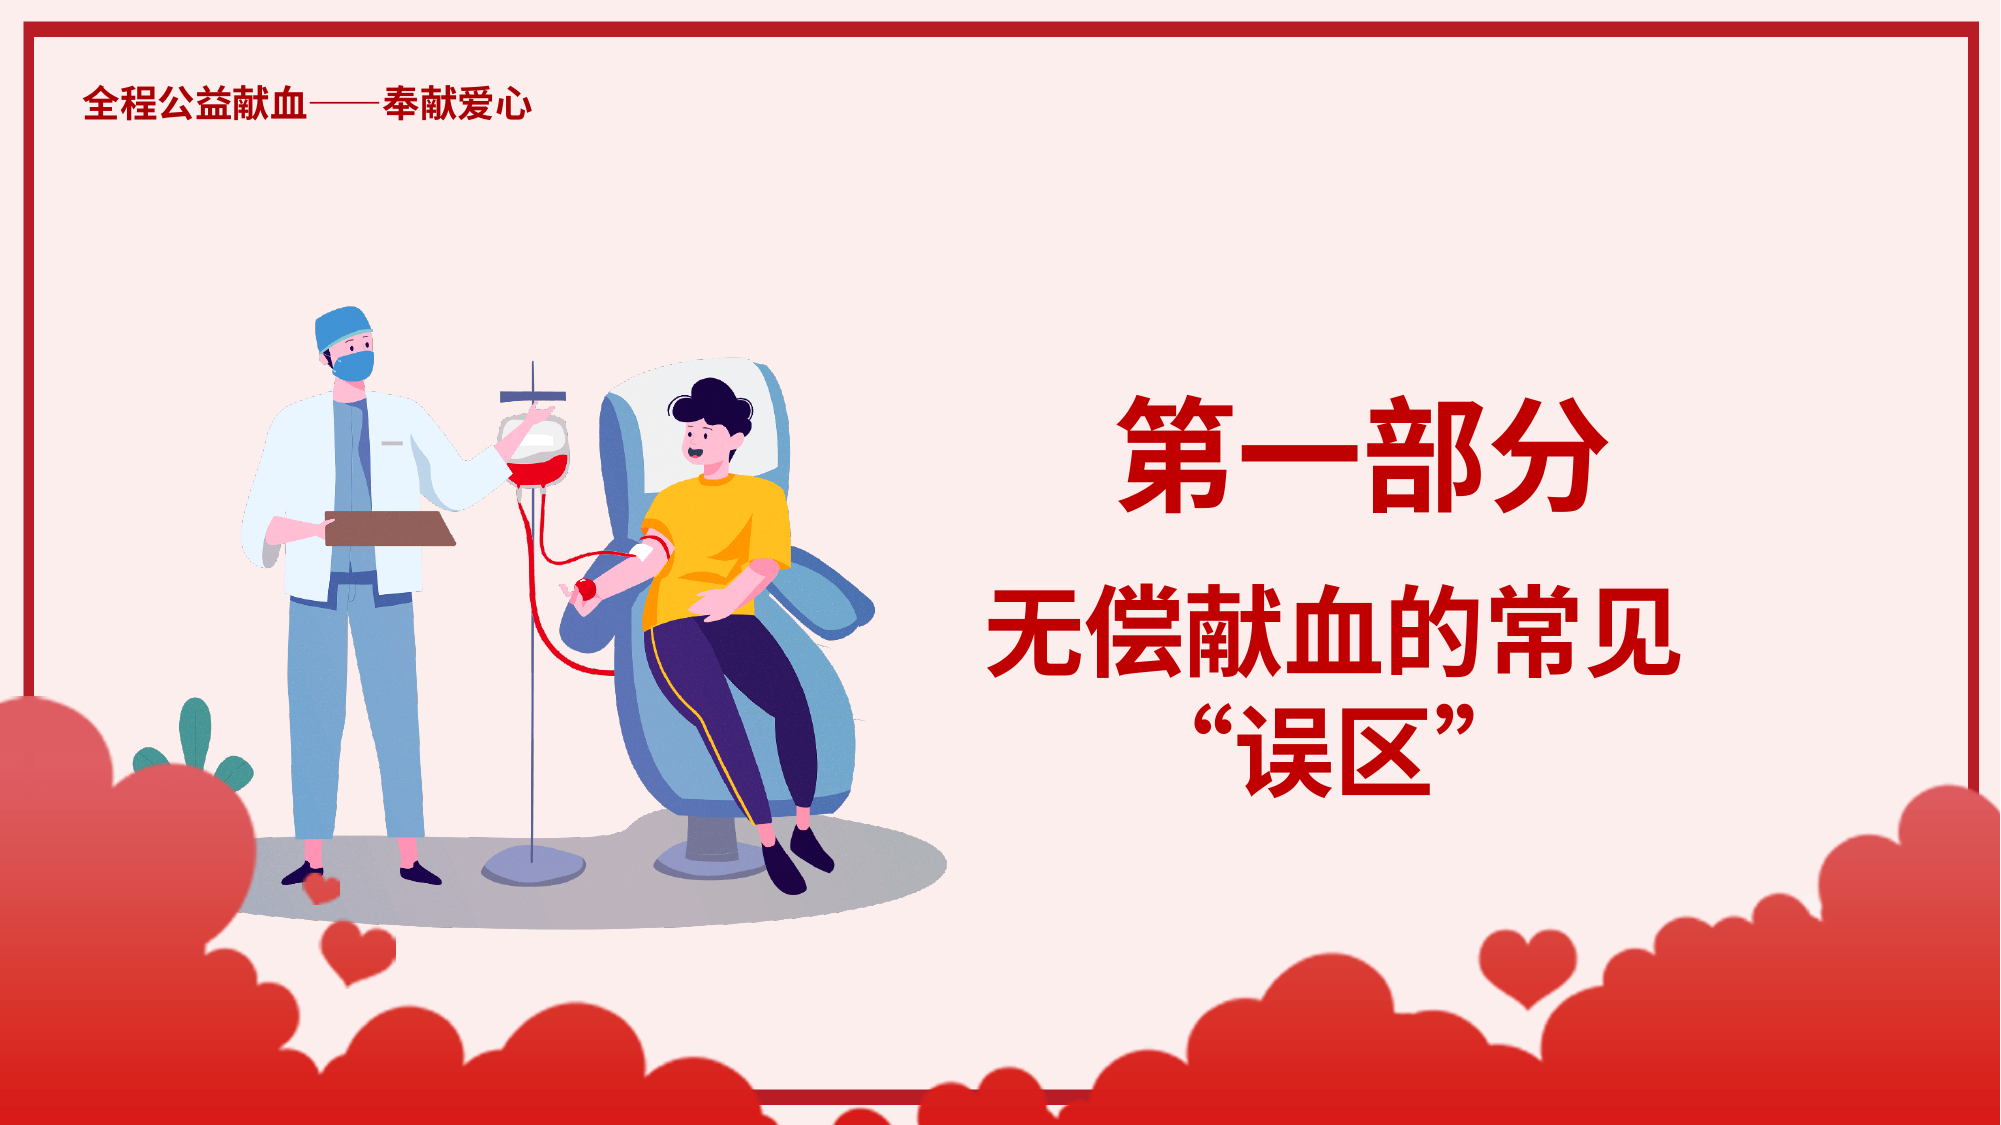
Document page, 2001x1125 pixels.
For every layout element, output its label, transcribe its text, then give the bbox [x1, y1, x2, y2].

text_box 第一部分 [1000, 377, 1732, 528]
text_box 无偿献血的常见“误区” [1000, 562, 1723, 696]
picture [0, 0, 2000, 1125]
text_box 全程公益献血——奉献爱心 [67, 72, 548, 133]
